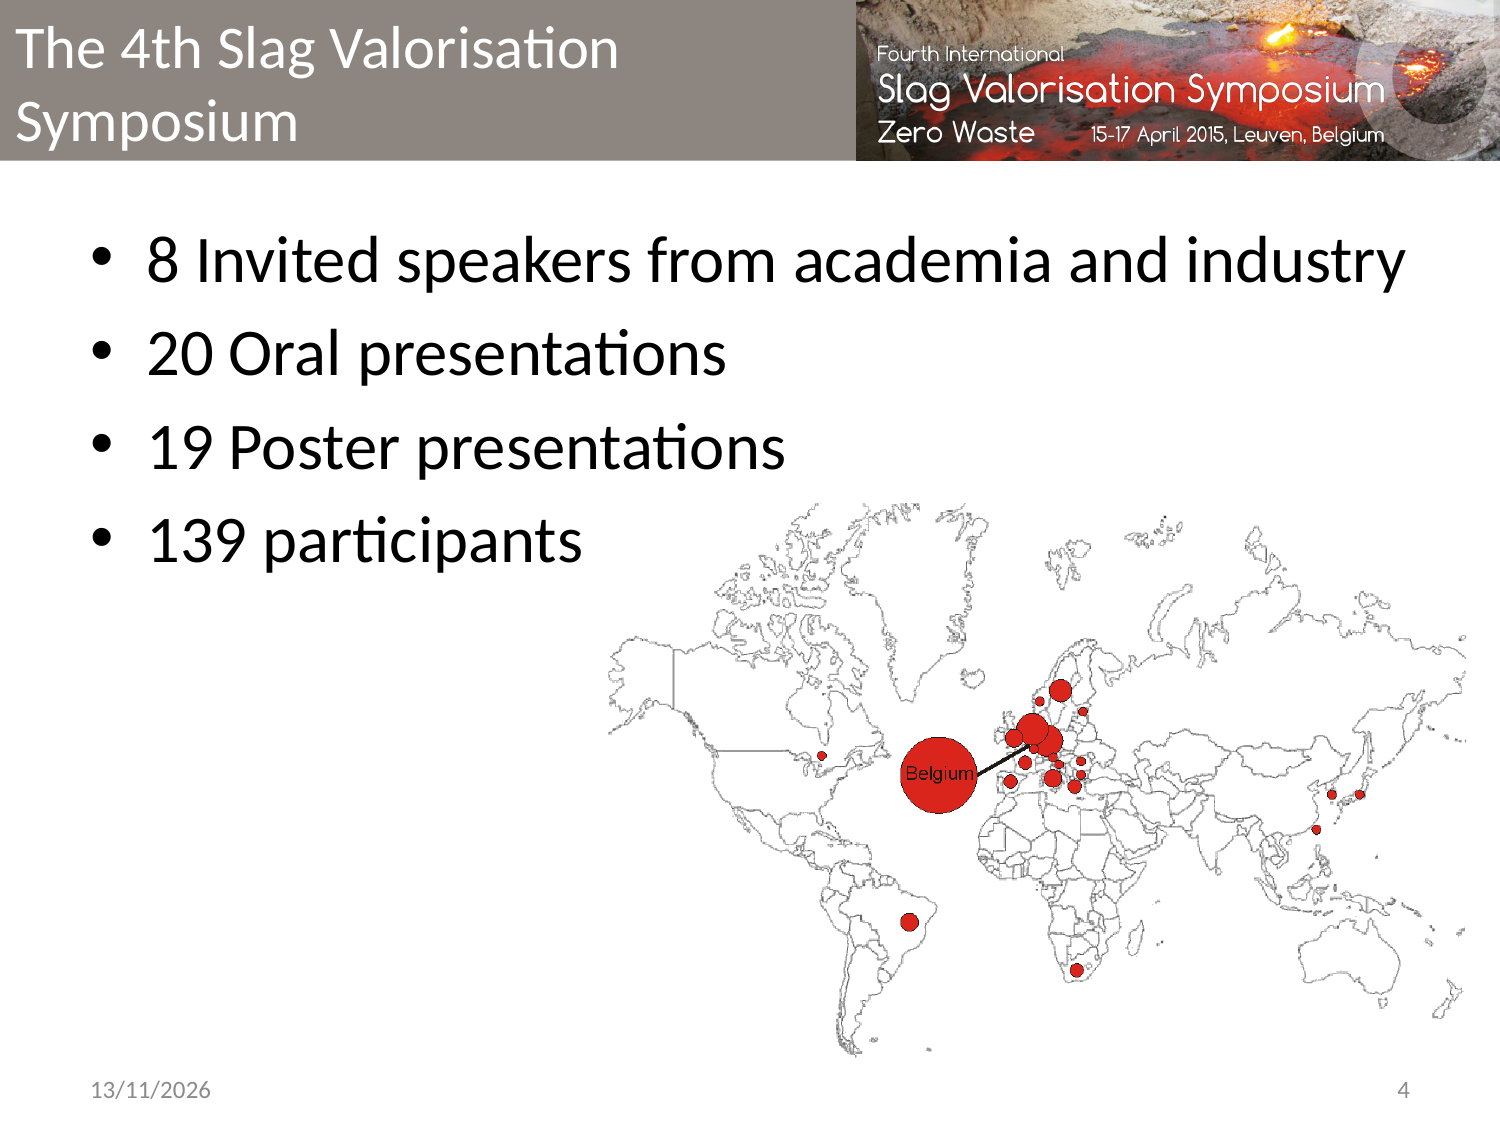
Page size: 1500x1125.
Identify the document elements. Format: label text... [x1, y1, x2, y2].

slide_number 4 [1074, 1074, 1425, 1119]
picture [608, 503, 1467, 1066]
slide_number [75, 1058, 425, 1119]
picture [857, 0, 1500, 161]
title The 4th Slag Valorisation Symposium [0, 0, 857, 161]
list 8 Invited speakers from academia and industry 20 Oral presentations 19 Poster presentations 139 participants [75, 208, 1425, 1047]
